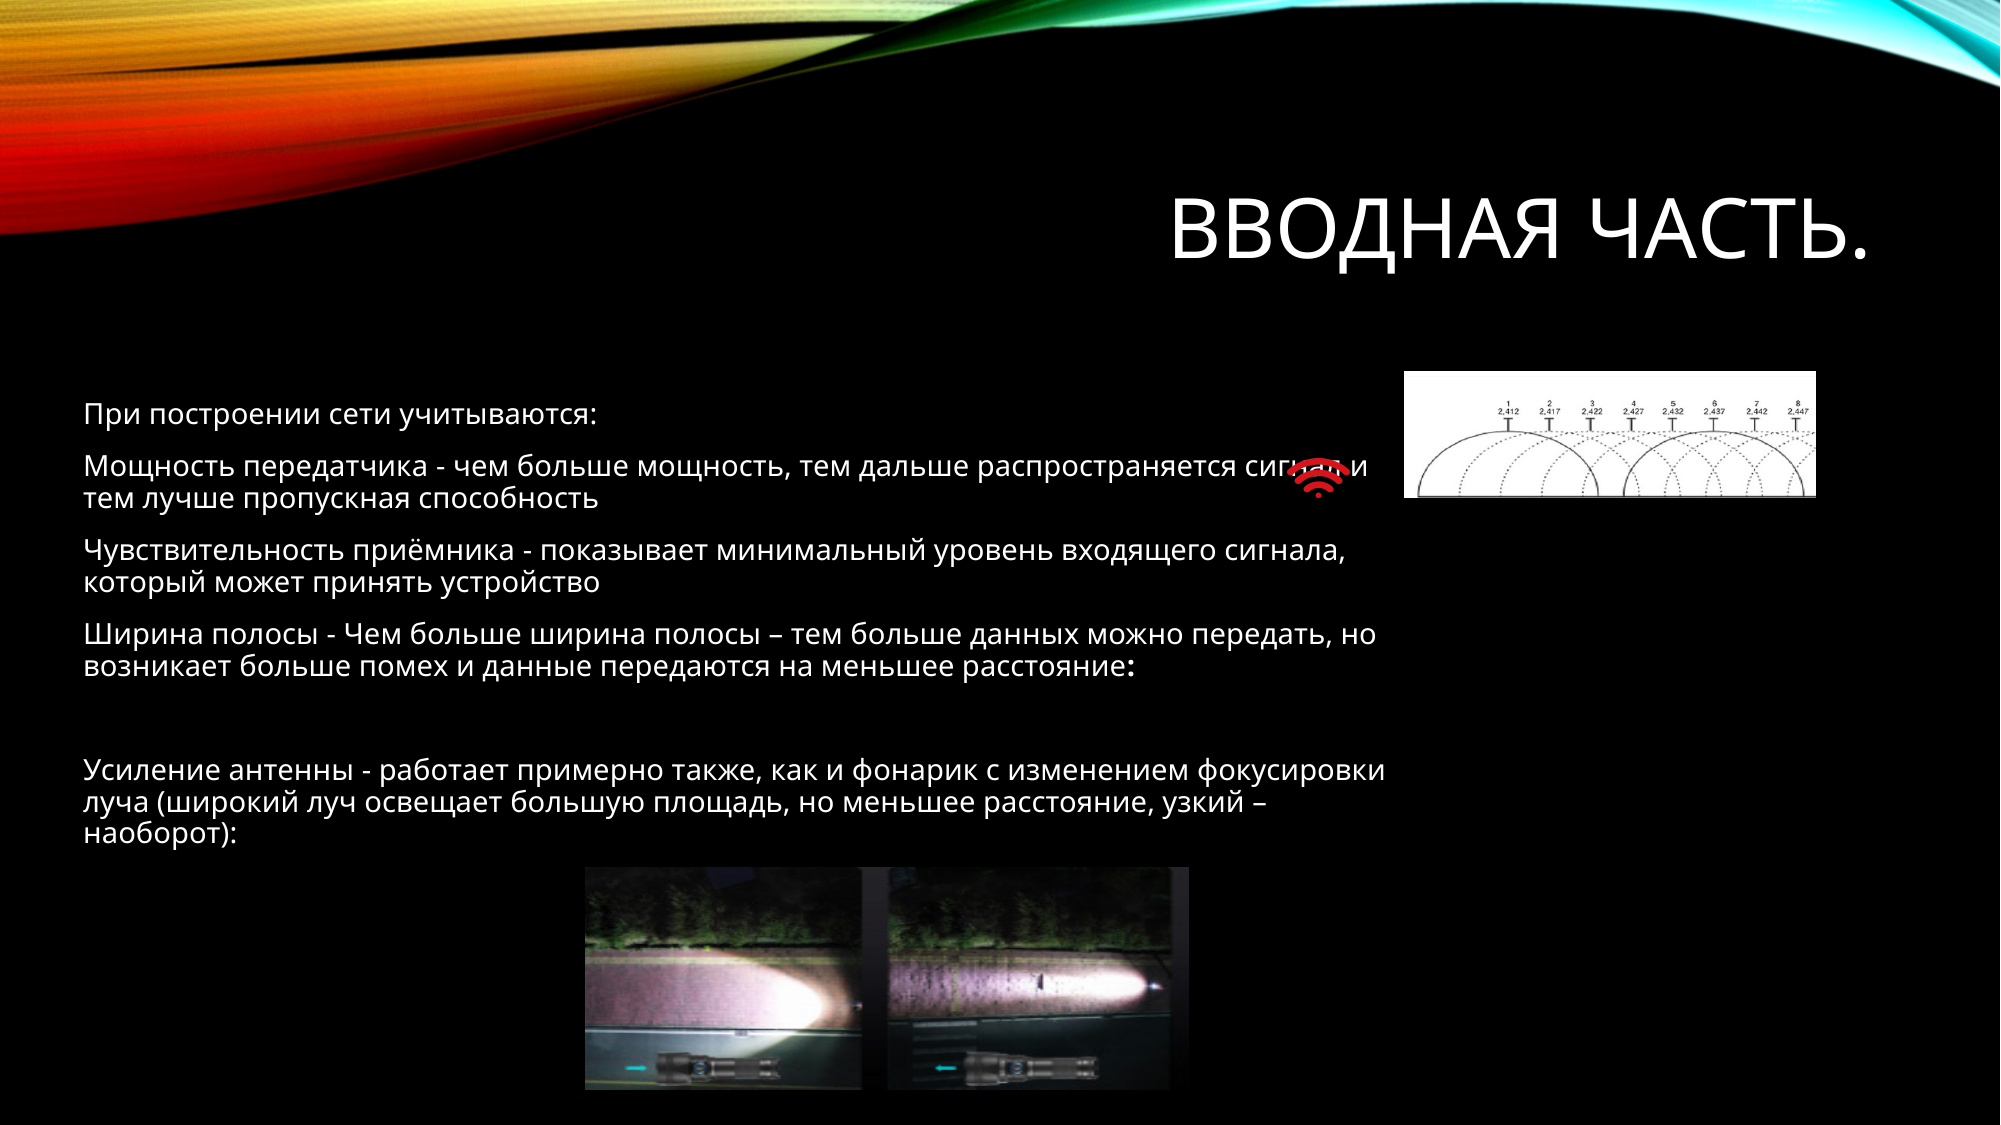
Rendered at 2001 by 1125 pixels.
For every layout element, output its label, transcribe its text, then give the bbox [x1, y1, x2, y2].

list При построении сети учитываются: Мощность передатчика - чем больше мощность, тем дальше распространяется сигнал и тем лучше пропускная способность Чувствительность приёмника - показывает минимальный уровень входящего сигнала, который может принять устройство Ширина полосы - Чем больше ширина полосы – тем больше данных можно передать, но возникает больше помех и данные передаются на меньшее расстояние: Усиление антенны - работает примерно также, как и фонарик с изменением фокусировки луча (широкий луч освещает большую площадь, но меньшее расстояние, узкий – наоборот): [68, 391, 1405, 1090]
picture [1404, 370, 1816, 498]
picture [0, 0, 2000, 237]
title Вводная часть. [474, 125, 1888, 338]
picture [584, 866, 1189, 1090]
picture [1287, 457, 1351, 498]
